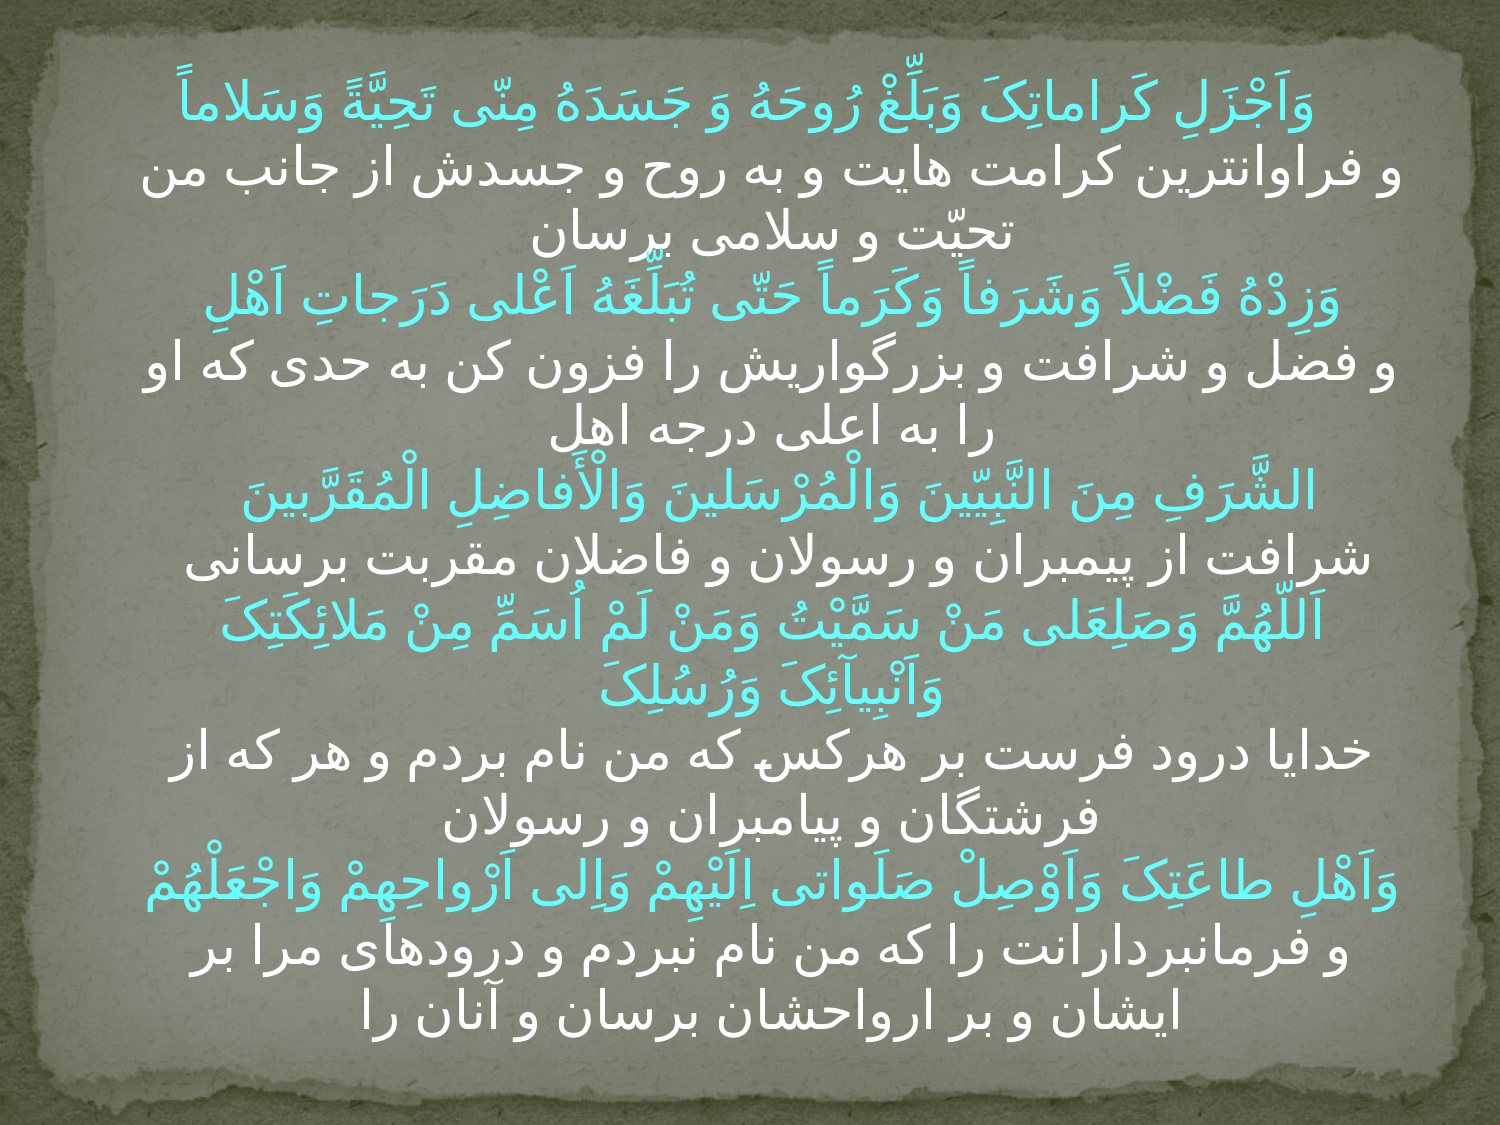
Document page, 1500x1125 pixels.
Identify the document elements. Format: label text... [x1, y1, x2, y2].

list وَاَجْزَلِ کَراماتِکَ وَبَلِّغْ رُوحَهُ وَ جَسَدَهُ مِنّى‏ تَحِیَّةً وَسَلاماً و فراوانترین کرامت هایت و به روح و جسدش از جانب من تحیّت و سلامى برسان‏ وَزِدْهُ فَضْلاً وَشَرَفاً وَکَرَماً حَتّى‏ تُبَلِّغَهُ اَعْلى‏ دَرَجاتِ اَهْلِ‏ و فضل و شرافت و بزرگواریش را فزون کن به حدى که او را به اعلى درجه اهل‏ الشَّرَفِ مِنَ النَّبِیّینَ وَالْمُرْسَلینَ وَالْأَفاضِلِ الْمُقَرَّبینَ شرافت از پیمبران و رسولان و فاضلان مقربت برسانى اَللّهُمَّ وَصَلِ‏عَلى‏ مَنْ سَمَّیْتُ وَمَنْ لَمْ اُسَمِّ مِنْ مَلائِکَتِکَ وَاَنْبِیآئِکَ وَرُسُلِکَ‏ خدایا درود فرست ‏بر هرکس که من نام بردم و هر که از فرشتگان و پیامبران و رسولان‏ وَاَهْلِ طاعَتِکَ وَاَوْصِلْ صَلَواتى‏ اِلَیْهِمْ وَاِلى‏ اَرْواحِهِمْ وَاجْعَلْهُمْ‏ و فرمانبردارانت را که من نام نبردم و درودهاى مرا بر ایشان و بر ارواحشان برسان و آنان ‏را [75, 58, 1425, 1000]
